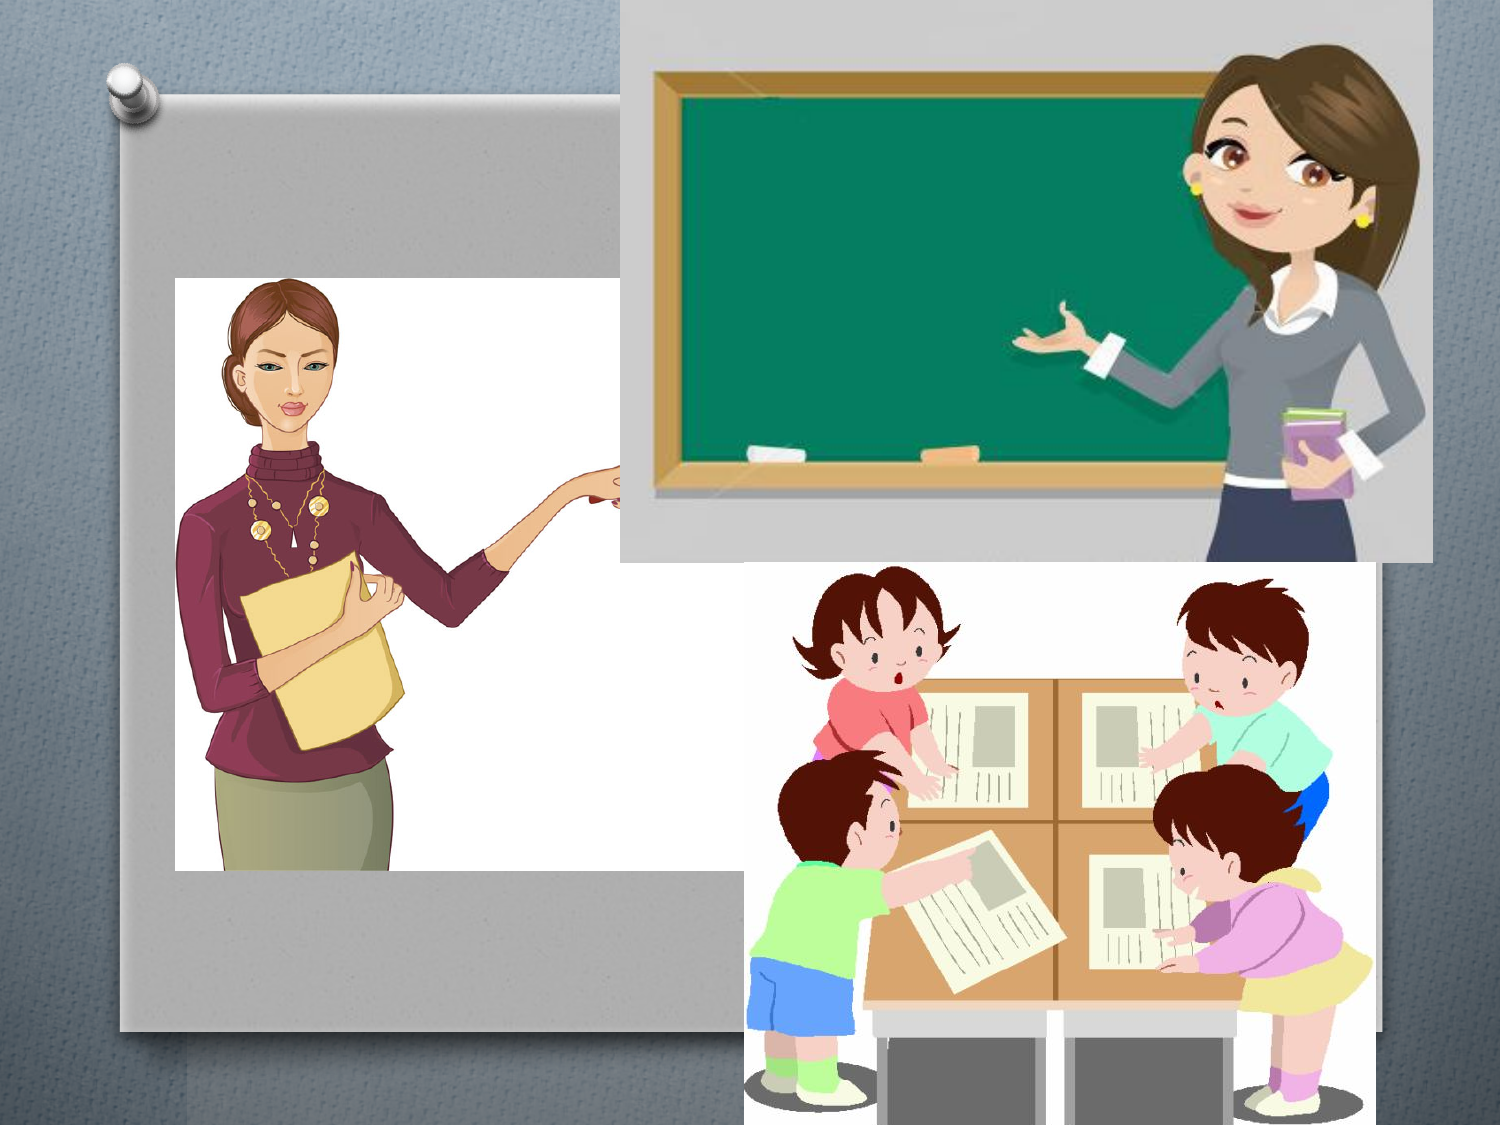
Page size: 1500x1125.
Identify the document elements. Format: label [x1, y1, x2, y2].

picture [75, 29, 198, 153]
picture [619, 0, 1439, 1125]
list [174, 278, 742, 871]
